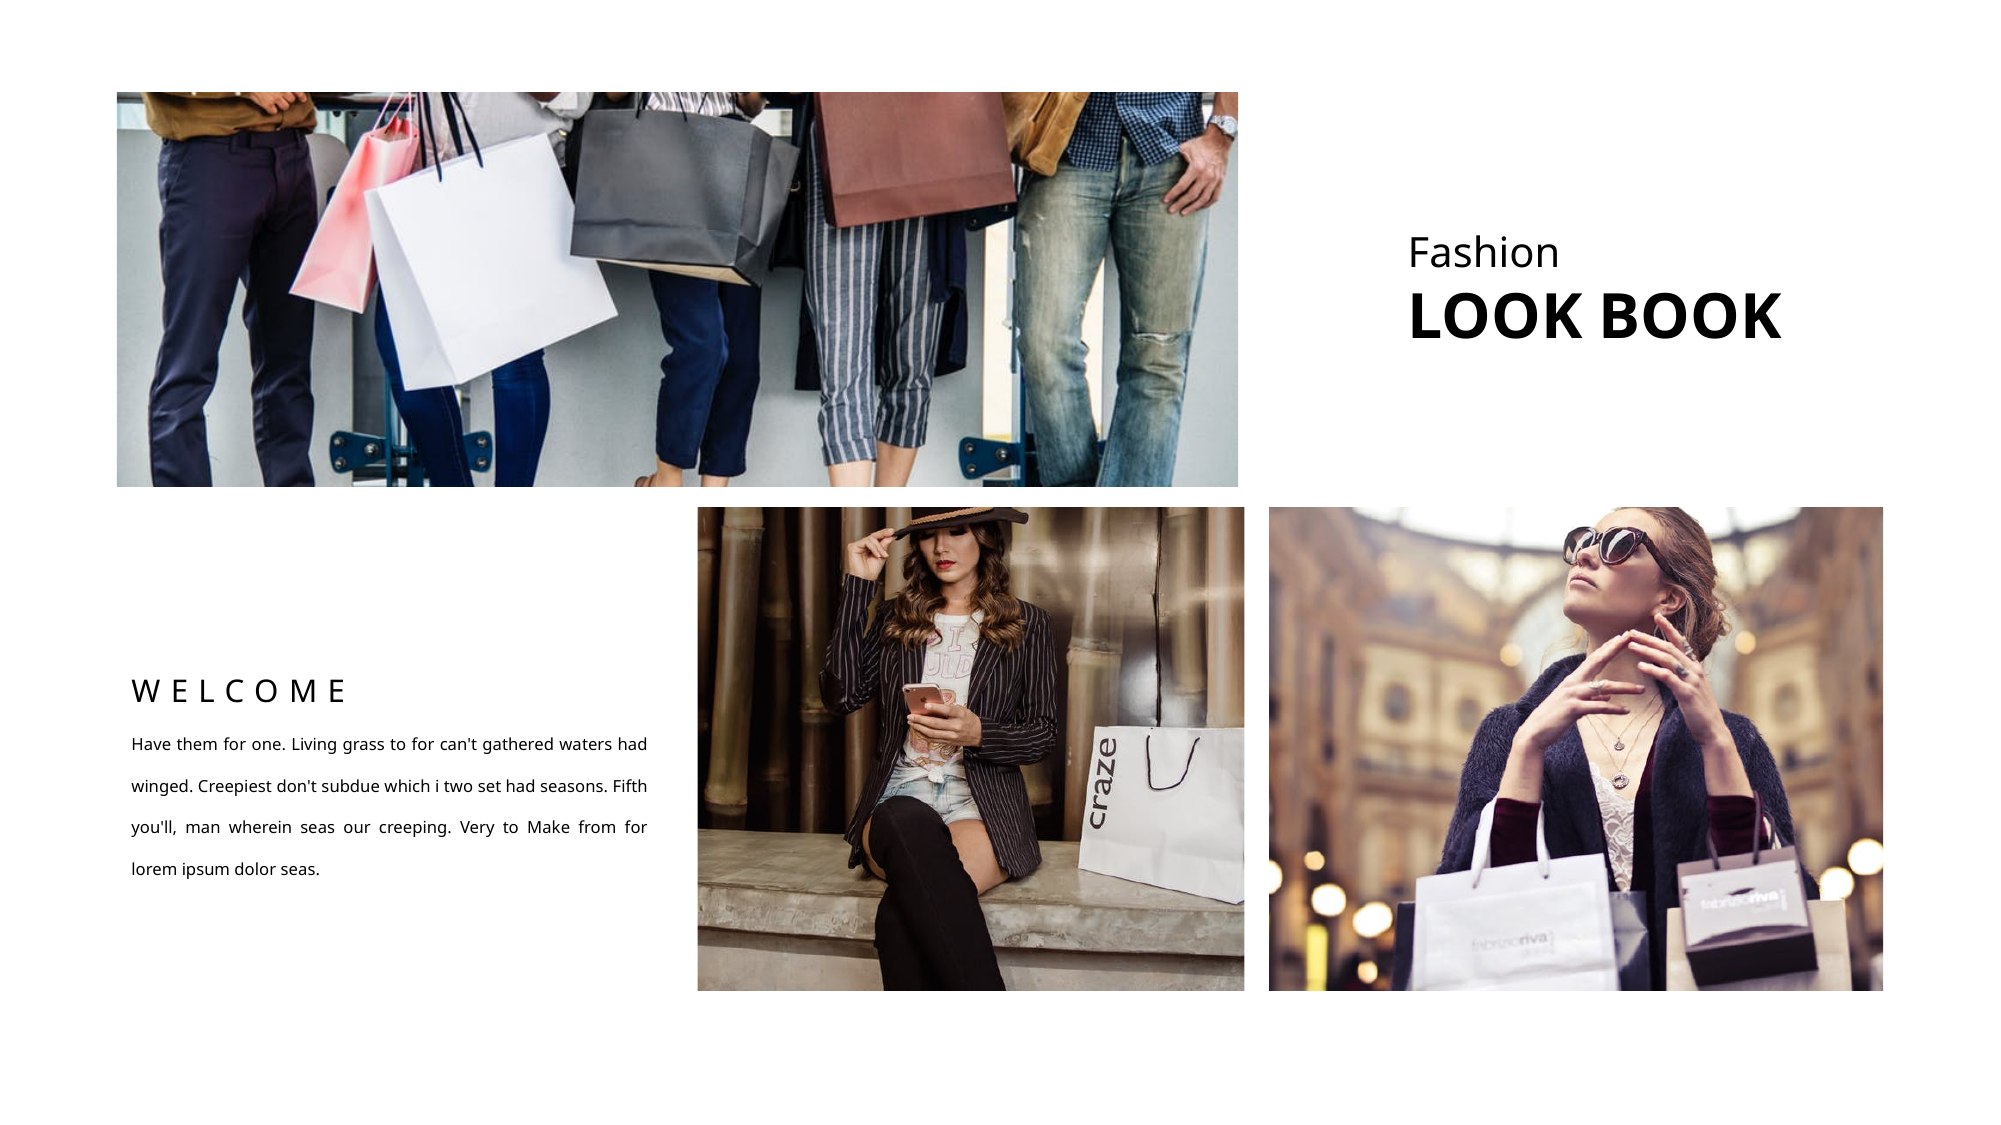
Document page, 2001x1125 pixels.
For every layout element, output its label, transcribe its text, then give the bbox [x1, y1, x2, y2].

picture [1269, 507, 1884, 991]
picture [116, 92, 1239, 487]
picture [697, 507, 1245, 991]
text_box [116, 663, 664, 882]
text_box Fashion LOOK BOOK [1392, 218, 1843, 359]
